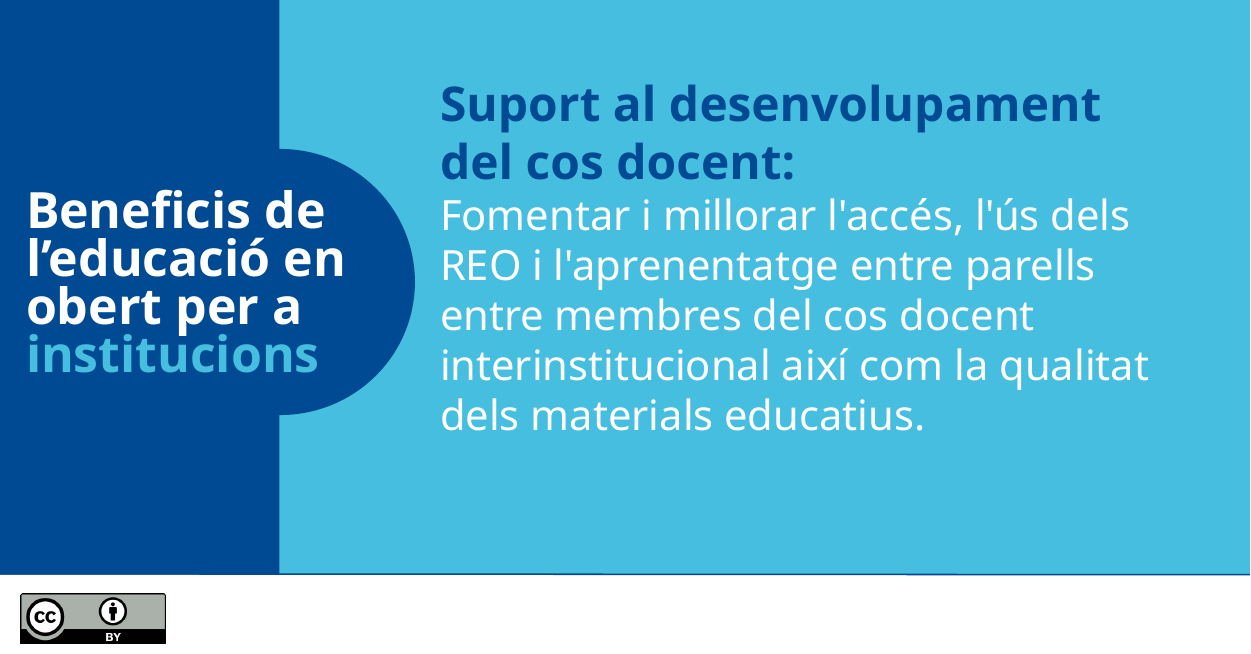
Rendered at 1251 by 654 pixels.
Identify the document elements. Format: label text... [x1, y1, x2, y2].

picture [20, 592, 166, 645]
text_box Beneficis de l’educació en obert per a institucions [11, 175, 426, 397]
text_box [0, 0, 280, 573]
text_box [212, 397, 348, 416]
text_box [0, 582, 1250, 654]
text_box Suport al desenvolupament del cos docent: Fomentar i millorar l'accés, l'ús dels REO i l'aprenentatge entre parells entre membres del cos docent interinstitucional així com la qualitat dels materials educatius. [424, 58, 1175, 454]
text_box [200, 148, 361, 175]
